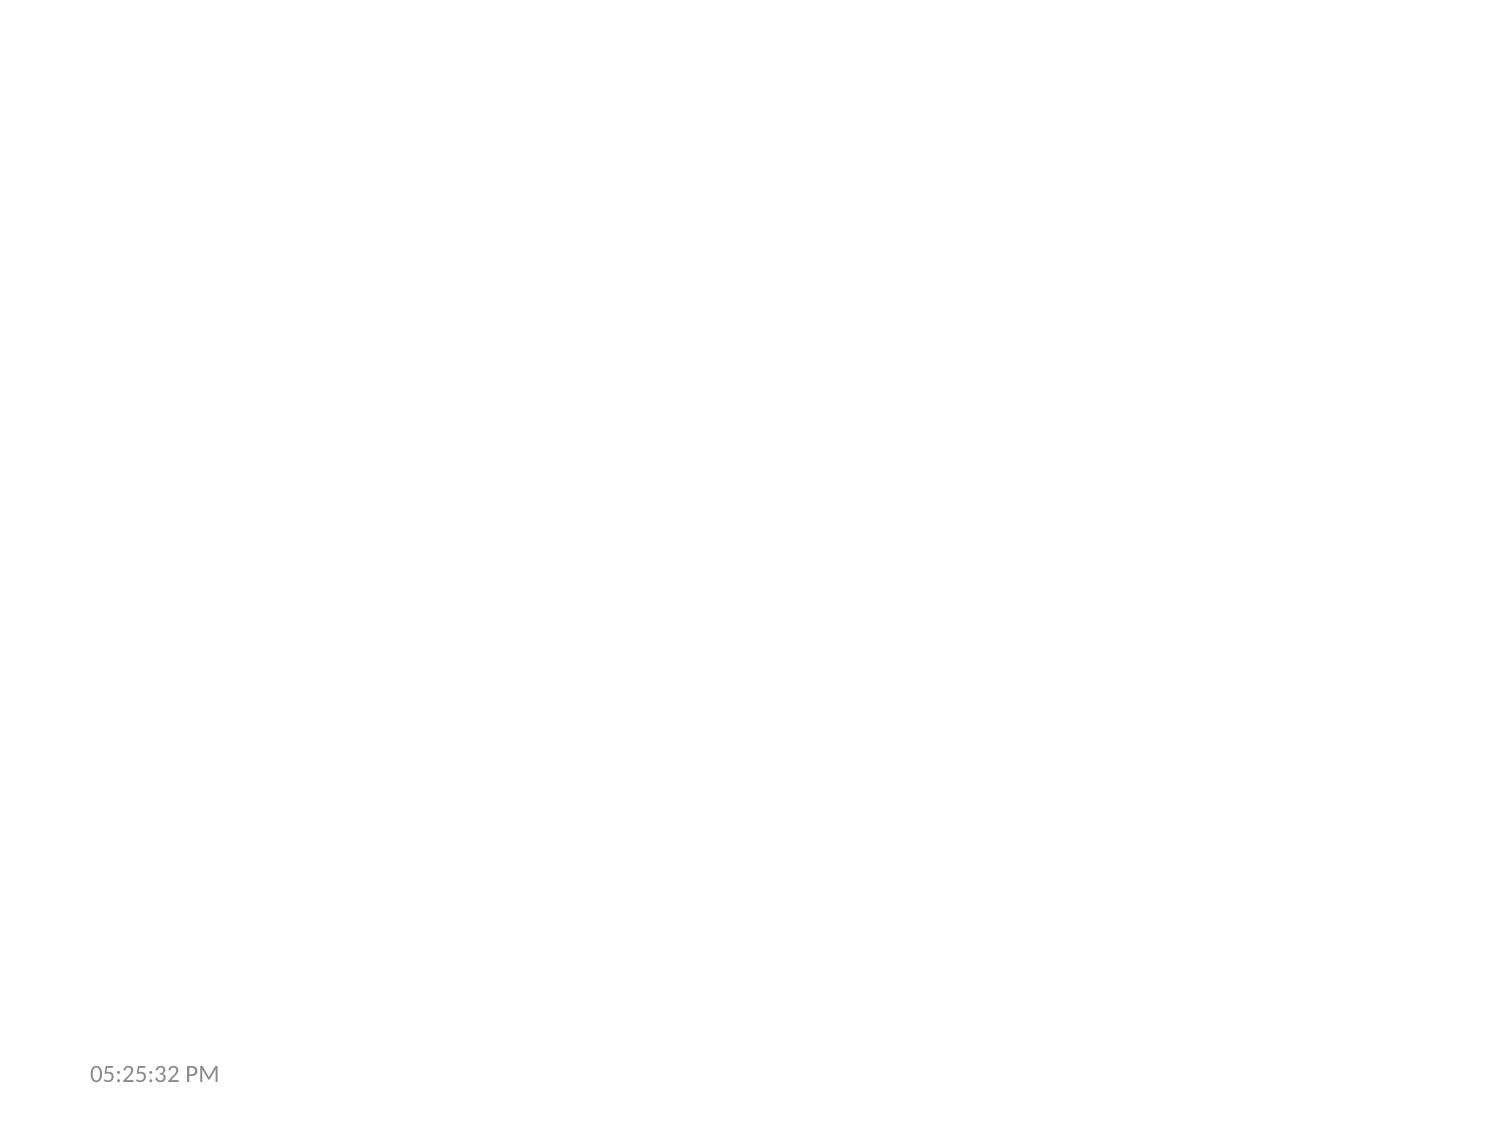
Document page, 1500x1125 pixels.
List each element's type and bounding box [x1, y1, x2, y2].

slide_number [75, 1042, 425, 1103]
